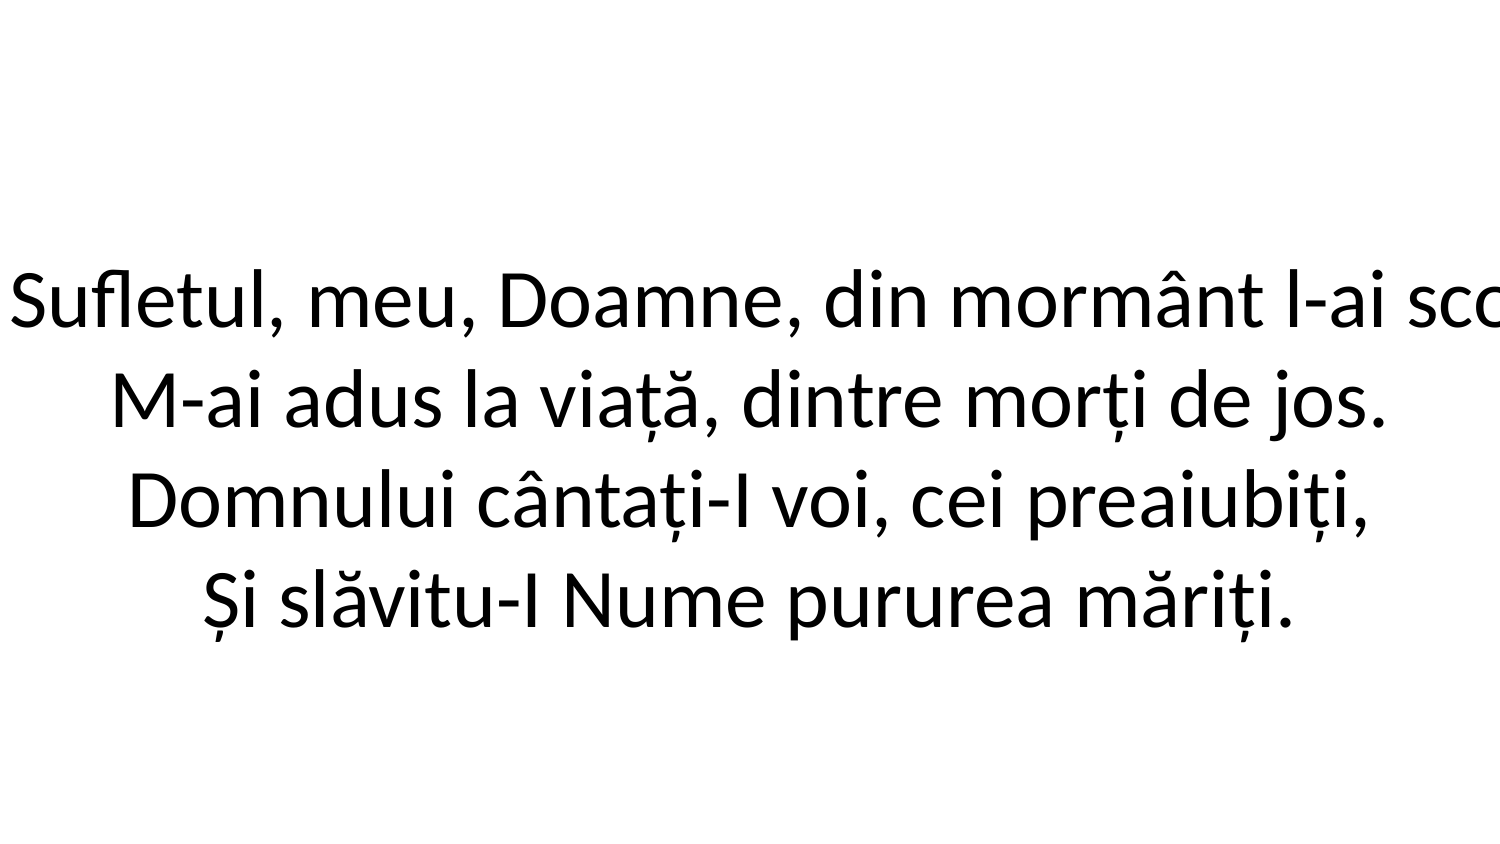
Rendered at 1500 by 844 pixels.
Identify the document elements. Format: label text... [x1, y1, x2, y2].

text_box 2. Sufletul, meu, Doamne, din mormânt l-ai scos, M-ai adus la viață, dintre morți de jos. Domnului cântați-I voi, cei preaiubiți, Și slăvitu-I Nume pururea măriți. [0, 192, 1500, 652]
